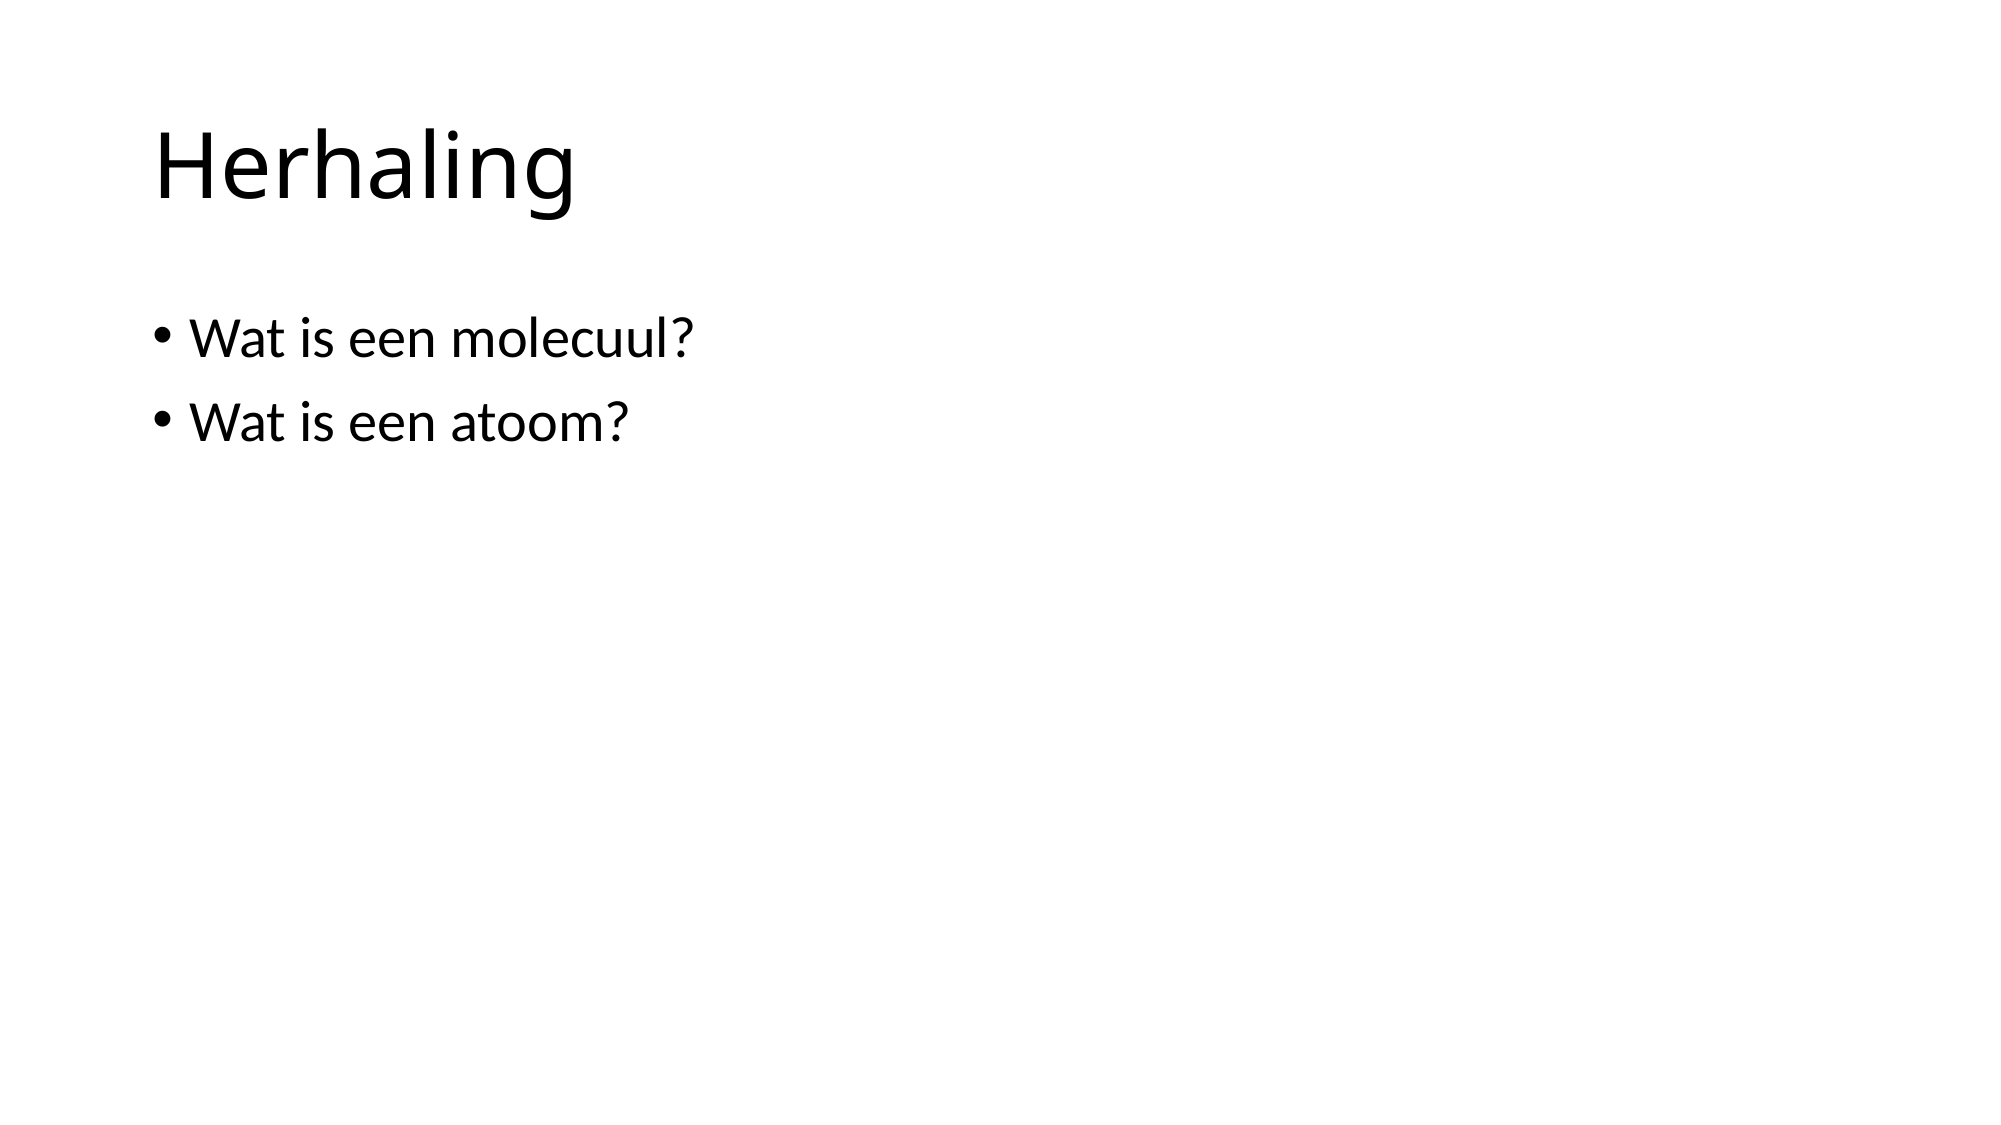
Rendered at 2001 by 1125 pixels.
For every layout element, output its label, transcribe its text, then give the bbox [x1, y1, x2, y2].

title Herhaling [137, 59, 1863, 278]
list Wat is een molecuul? Wat is een atoom? [137, 299, 1863, 1014]
